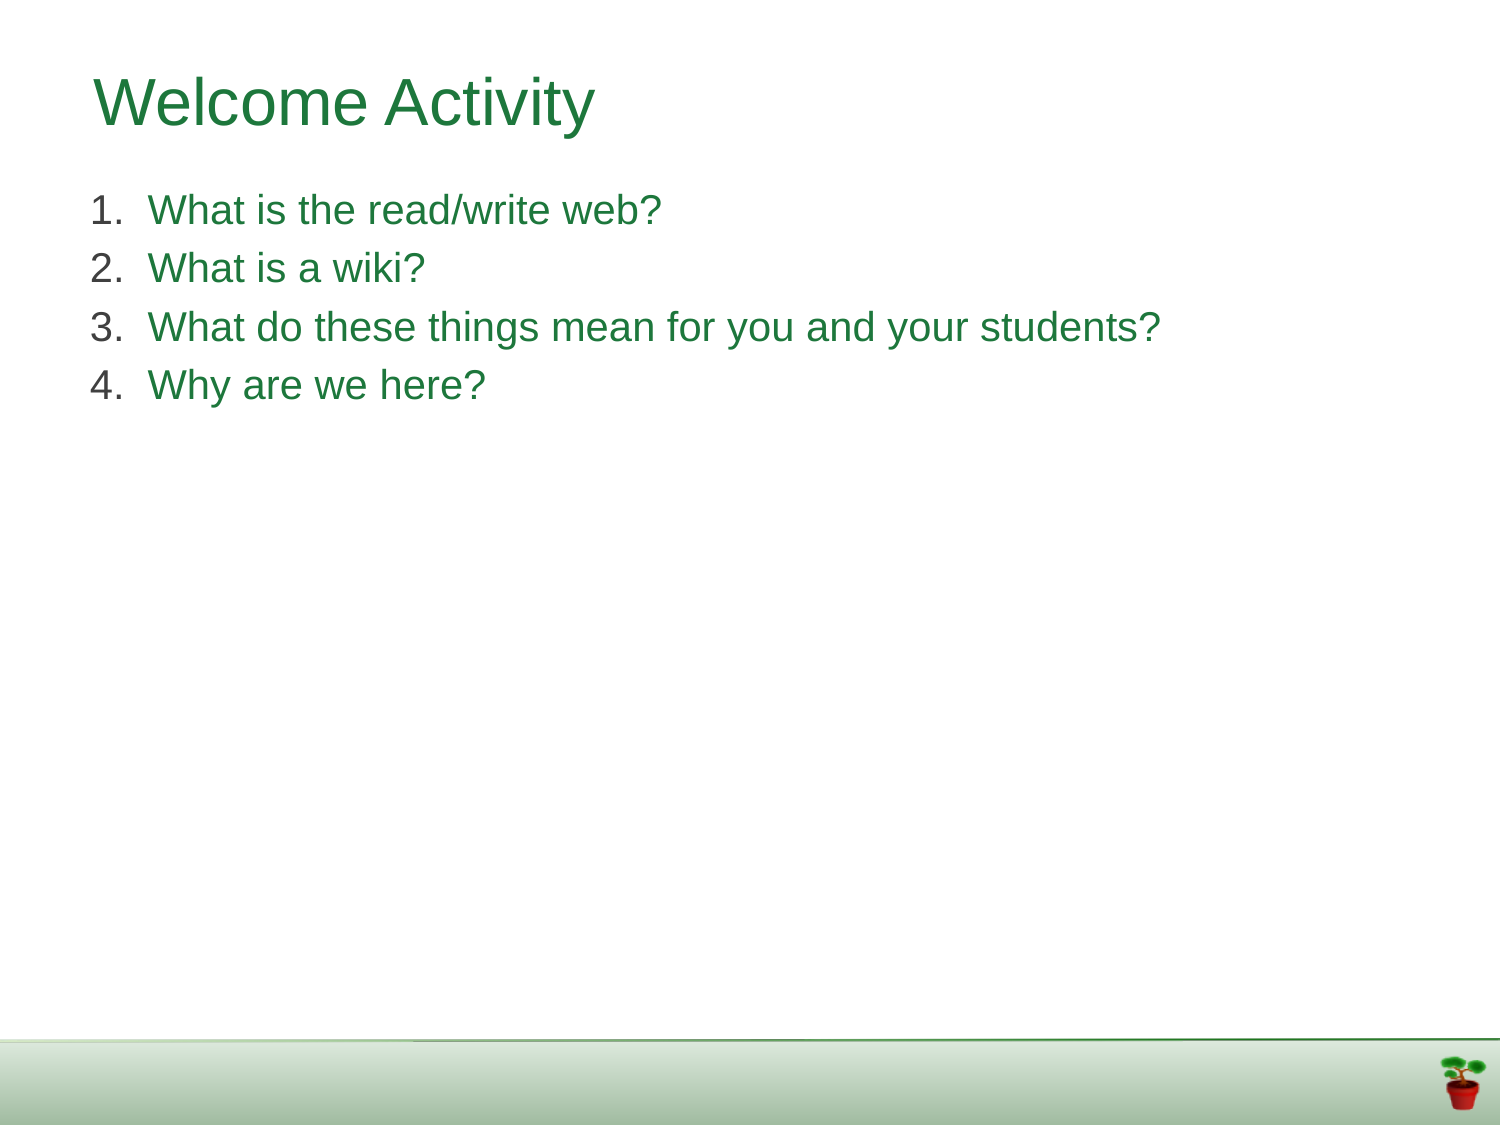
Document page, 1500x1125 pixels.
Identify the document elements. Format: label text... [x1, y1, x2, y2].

picture [0, 1037, 1500, 1044]
picture [1439, 1048, 1489, 1120]
text_box 1. What is the read/write web? 2. What is a wiki? 3. What do these things mean for you and your students? 4. Why are we here? [74, 174, 1425, 918]
text_box Welcome Activity [78, 51, 1441, 167]
